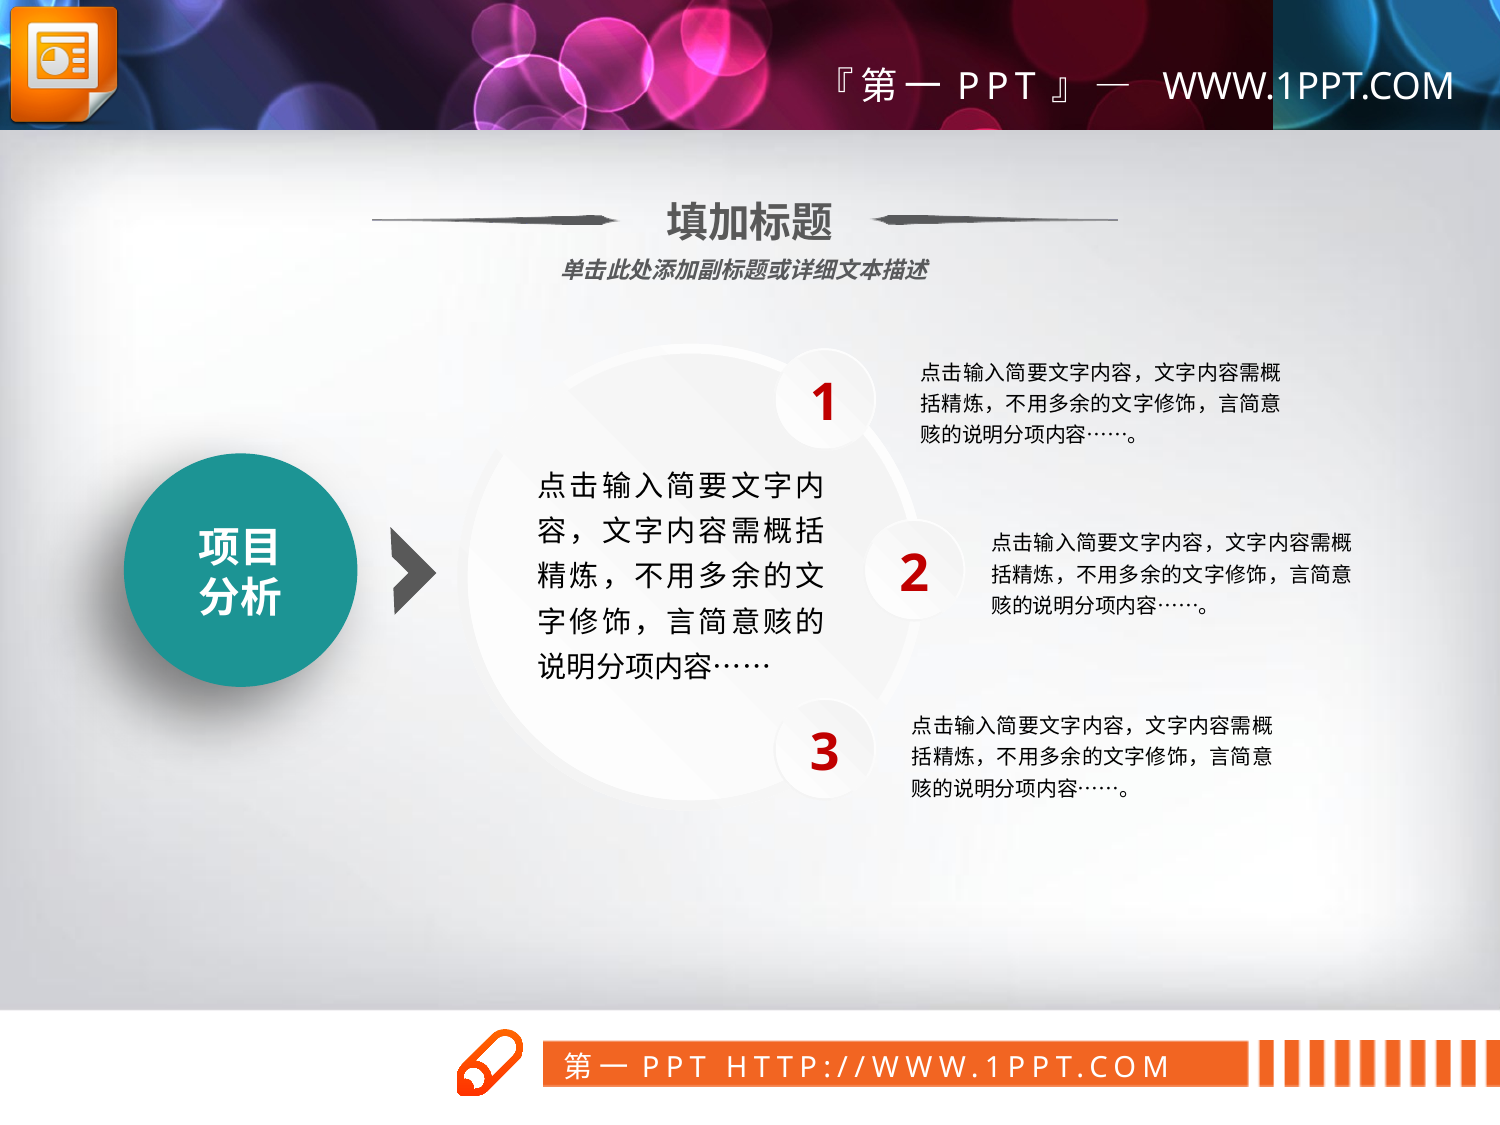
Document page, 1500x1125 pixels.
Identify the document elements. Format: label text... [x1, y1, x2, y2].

picture [543, 1040, 1500, 1087]
text_box 点击输入简要文字内容，文字内容需概括精炼，不用多余的文字修饰，言简意赅的说明分项内容……。 [991, 523, 1353, 618]
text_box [862, 518, 966, 622]
text_box 项目 分析 [198, 520, 283, 621]
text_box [457, 343, 925, 811]
text_box [390, 527, 437, 615]
text_box 填加标题 [584, 196, 916, 247]
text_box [773, 697, 877, 801]
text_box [773, 348, 877, 451]
text_box 单击此处添加副标题或详细文本描述 [545, 248, 943, 291]
text_box 点击输入简要文字内容，文字内容需概括精炼，不用多余的文字修饰，言简意赅的说明分项内容……。 [929, 706, 1273, 801]
text_box 点击输入简要文字内容，文字内容需概括精炼，不用多余的文字修饰，言简意赅的说明分项内容……。 [929, 353, 1282, 447]
text_box [123, 453, 358, 687]
picture [0, 0, 1500, 1012]
